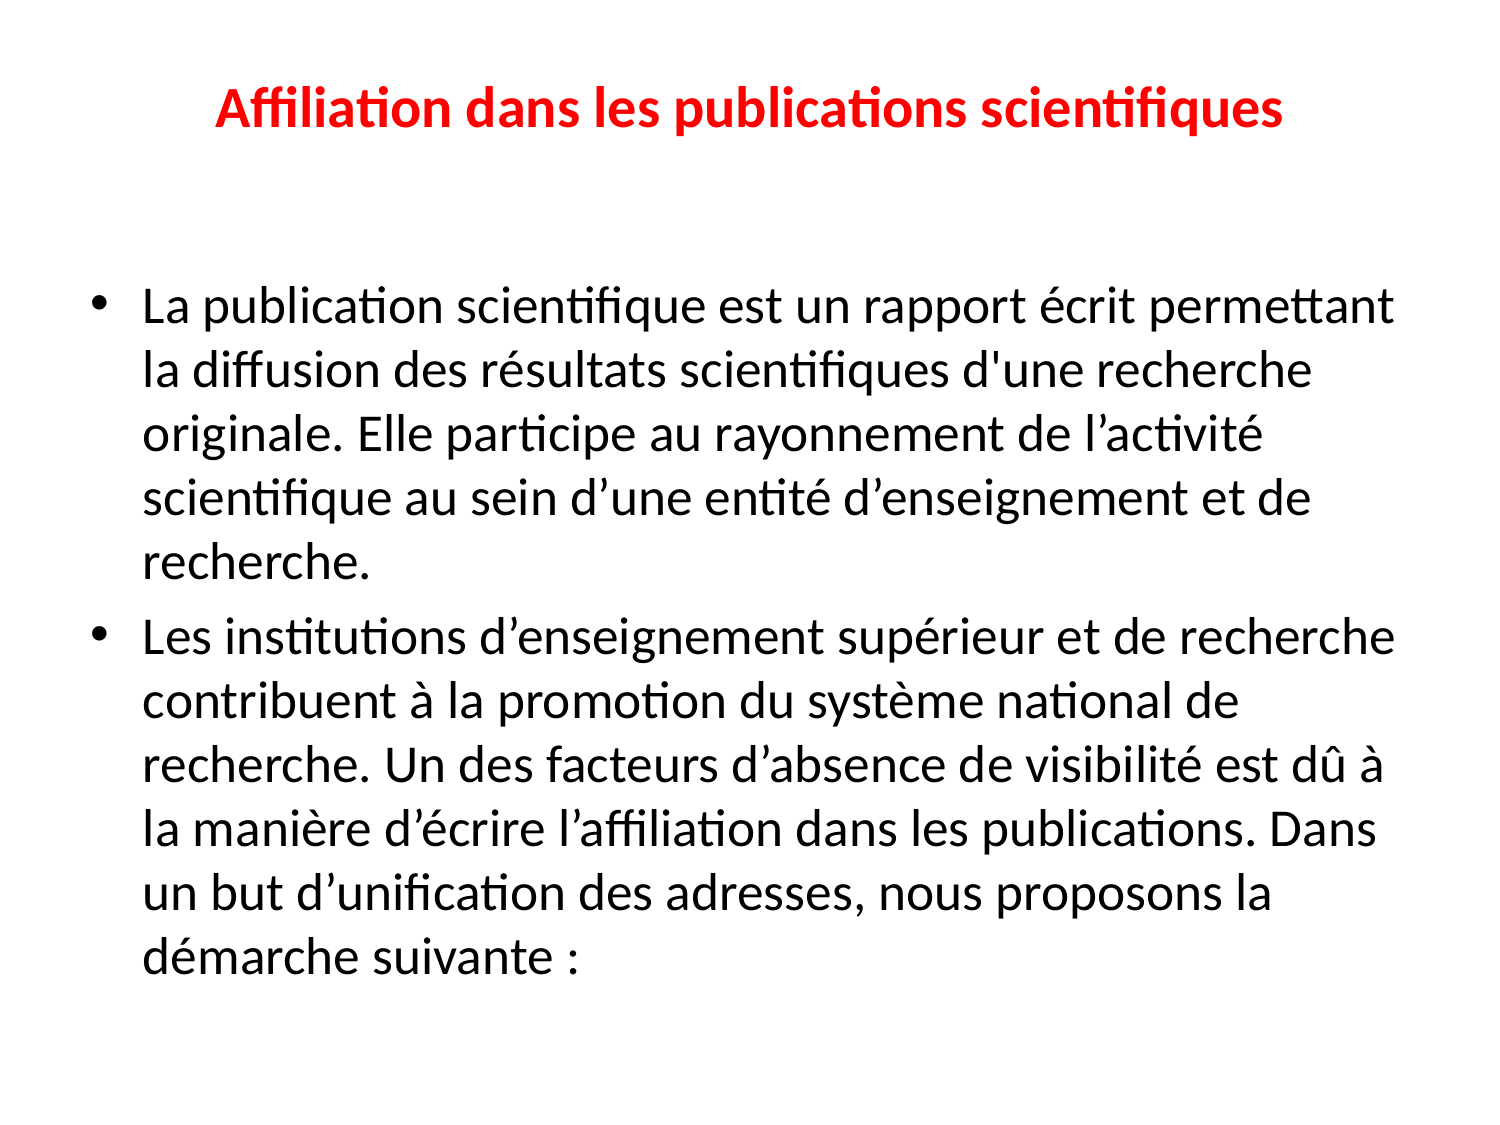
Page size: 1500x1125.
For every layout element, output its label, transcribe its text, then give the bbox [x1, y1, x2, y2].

list La publication scientifique est un rapport écrit permettant la diffusion des résultats scientifiques d'une recherche originale. Elle participe au rayonnement de l’activité scientifique au sein d’une entité d’enseignement et de recherche. Les institutions d’enseignement supérieur et de recherche contribuent à la promotion du système national de recherche. Un des facteurs d’absence de visibilité est dû à la manière d’écrire l’affiliation dans les publications. Dans un but d’unification des adresses, nous proposons la démarche suivante : [75, 262, 1425, 1005]
title Affiliation dans les publications scientifiques [75, 45, 1425, 233]
